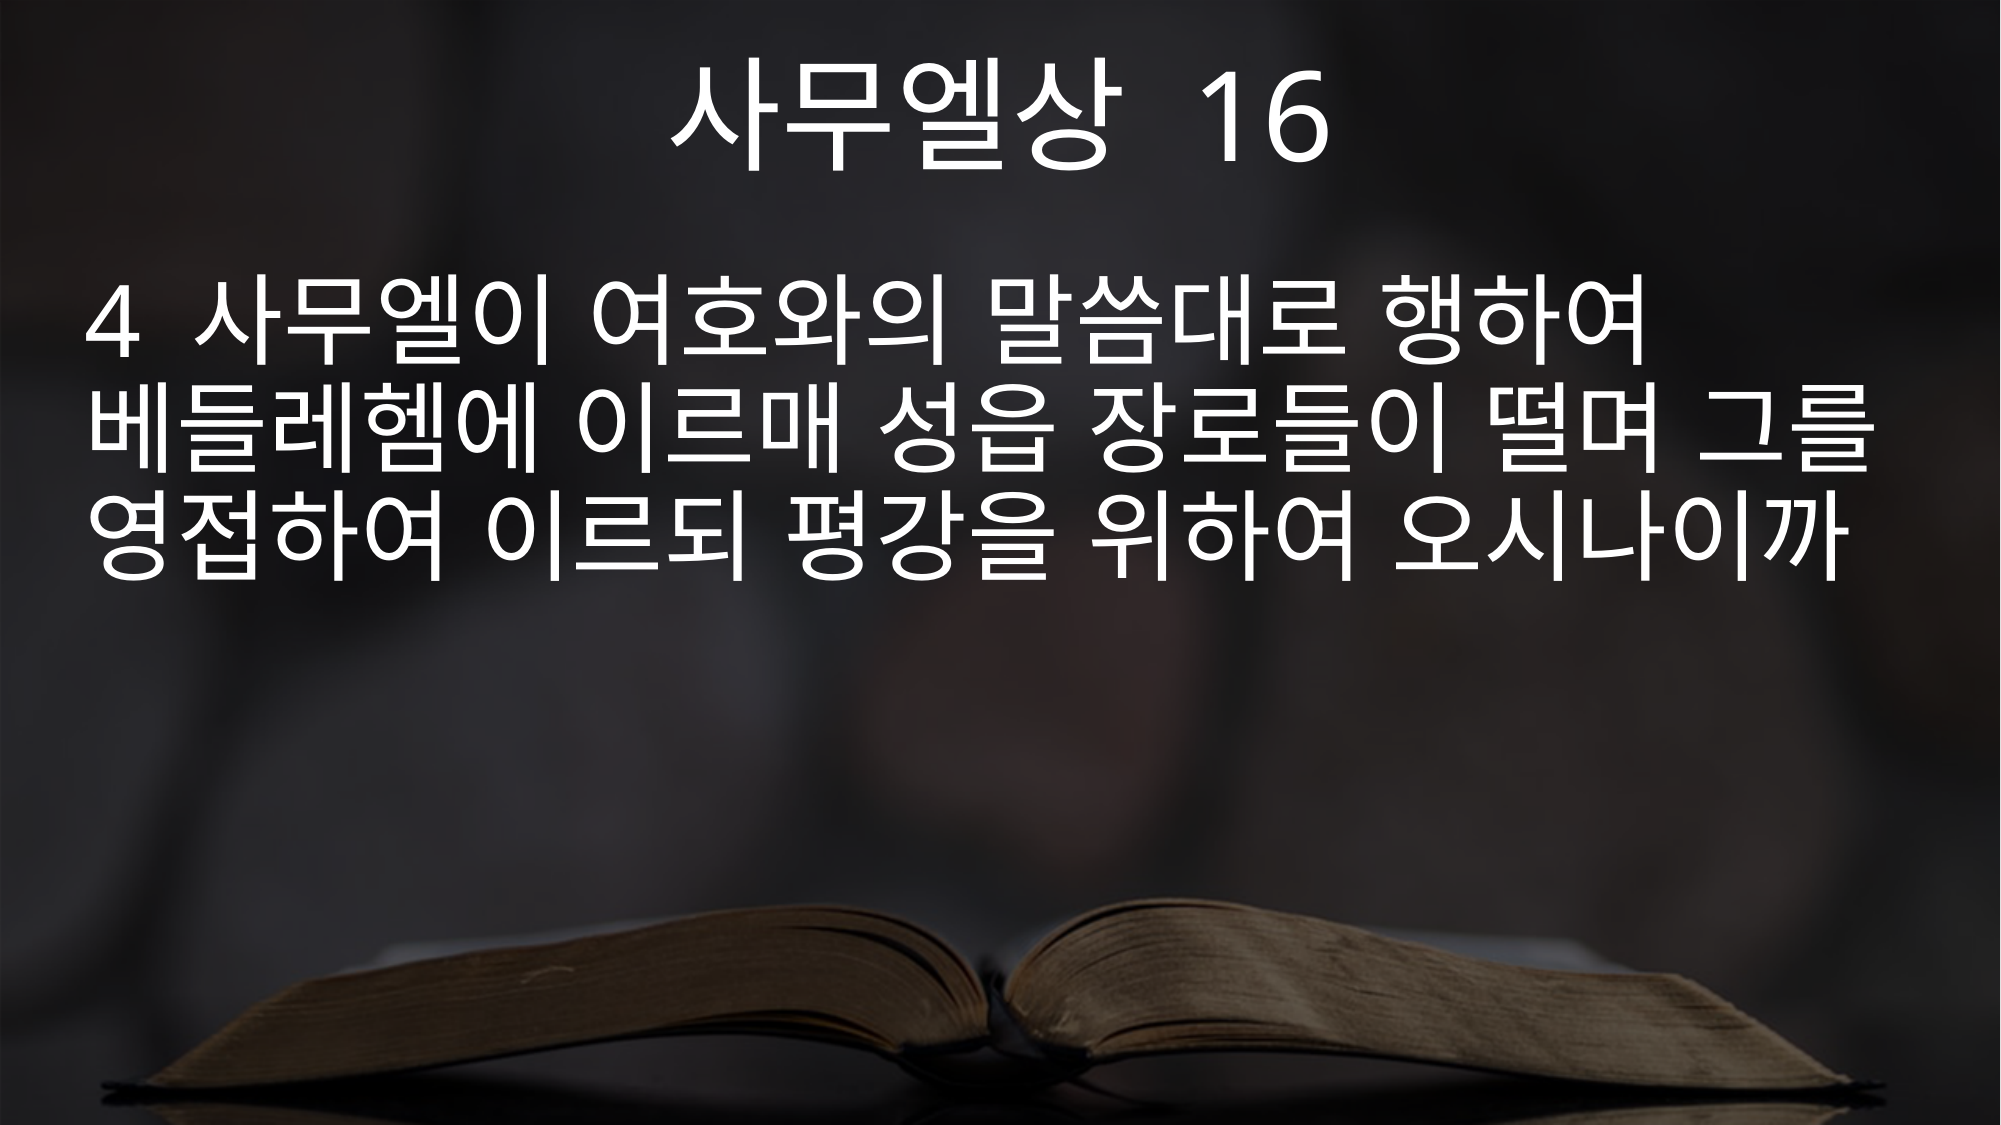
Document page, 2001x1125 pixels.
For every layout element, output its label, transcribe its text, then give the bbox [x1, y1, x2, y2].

list 4 사무엘이 여호와의 말씀대로 행하여 베들레헴에 이르매 성읍 장로들이 떨며 그를 영접하여 이르되 평강을 위하여 오시나이까 [69, 263, 1953, 423]
picture [0, 0, 2001, 1125]
footer 사무엘상 16 [0, 32, 2000, 192]
